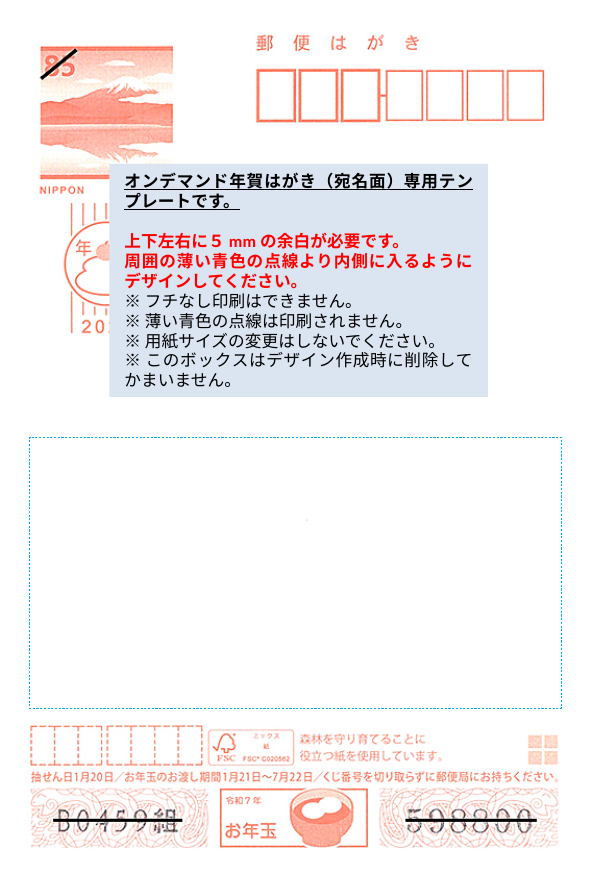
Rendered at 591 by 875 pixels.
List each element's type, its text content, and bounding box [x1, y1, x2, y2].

picture [0, 0, 591, 874]
text_box オンデマンド年賀はがき（宛名面）専用テンプレートです。 上下左右に５mmの余白が必要です。 周囲の薄い青色の点線より内側に入るようにデザインしてください。 ※フチなし印刷はできません。 ※薄い青色の点線は印刷されません。 ※用紙サイズの変更はしないでください。 ※このボックスはデザイン作成時に削除してかまいません。 [109, 163, 488, 397]
